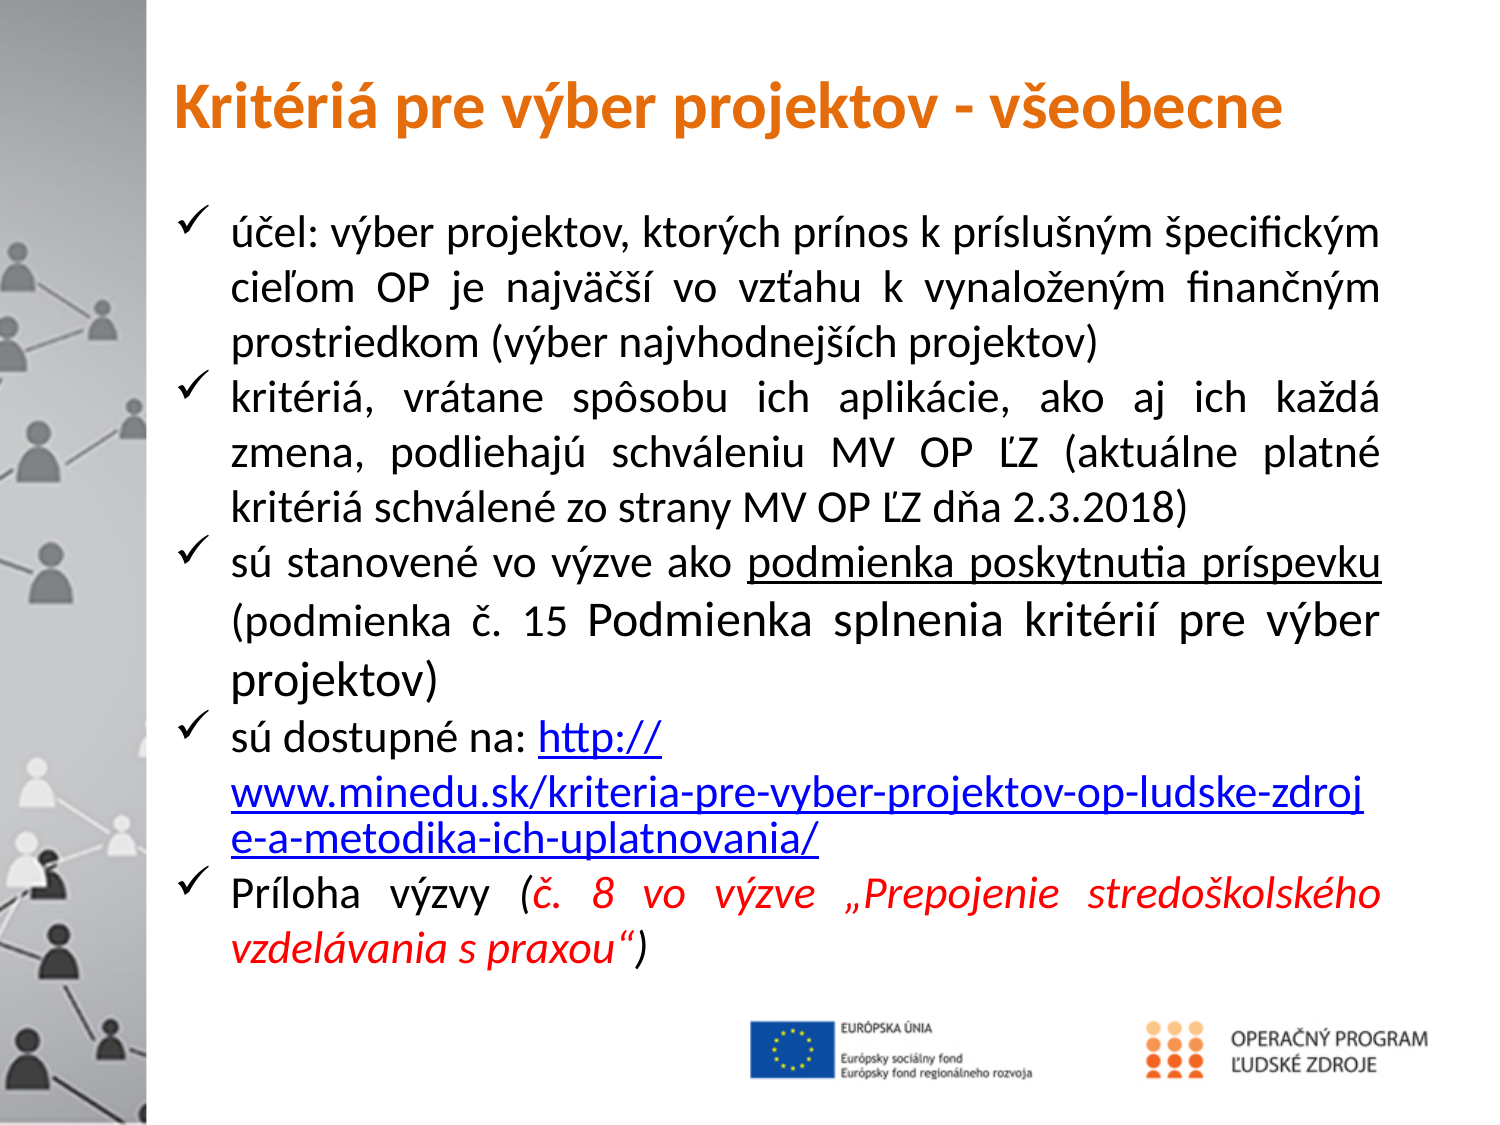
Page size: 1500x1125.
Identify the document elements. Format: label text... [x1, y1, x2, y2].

picture [0, 0, 1500, 1125]
list Kritériá pre výber projektov - všeobecne účel: výber projektov, ktorých prínos k príslušným špecifickým cieľom OP je najväčší vo vzťahu k vynaloženým finančným prostriedkom (výber najvhodnejších projektov) kritériá, vrátane spôsobu ich aplikácie, ako aj ich každá zmena, podliehajú schváleniu MV OP ĽZ (aktuálne platné kritériá schválené zo strany MV OP ĽZ dňa 2.3.2018) sú stanovené vo výzve ako podmienka poskytnutia príspevku (podmienka č. 15 Podmienka splnenia kritérií pre výber projektov) sú dostupné na: http://www.minedu.sk/kriteria-pre-vyber-projektov-op-ludske-zdroje-a-metodika-ich-uplatnovania/ Príloha výzvy (č. 8 vo výzve „Prepojenie stredoškolského vzdelávania s praxou“) [159, 54, 1398, 1000]
